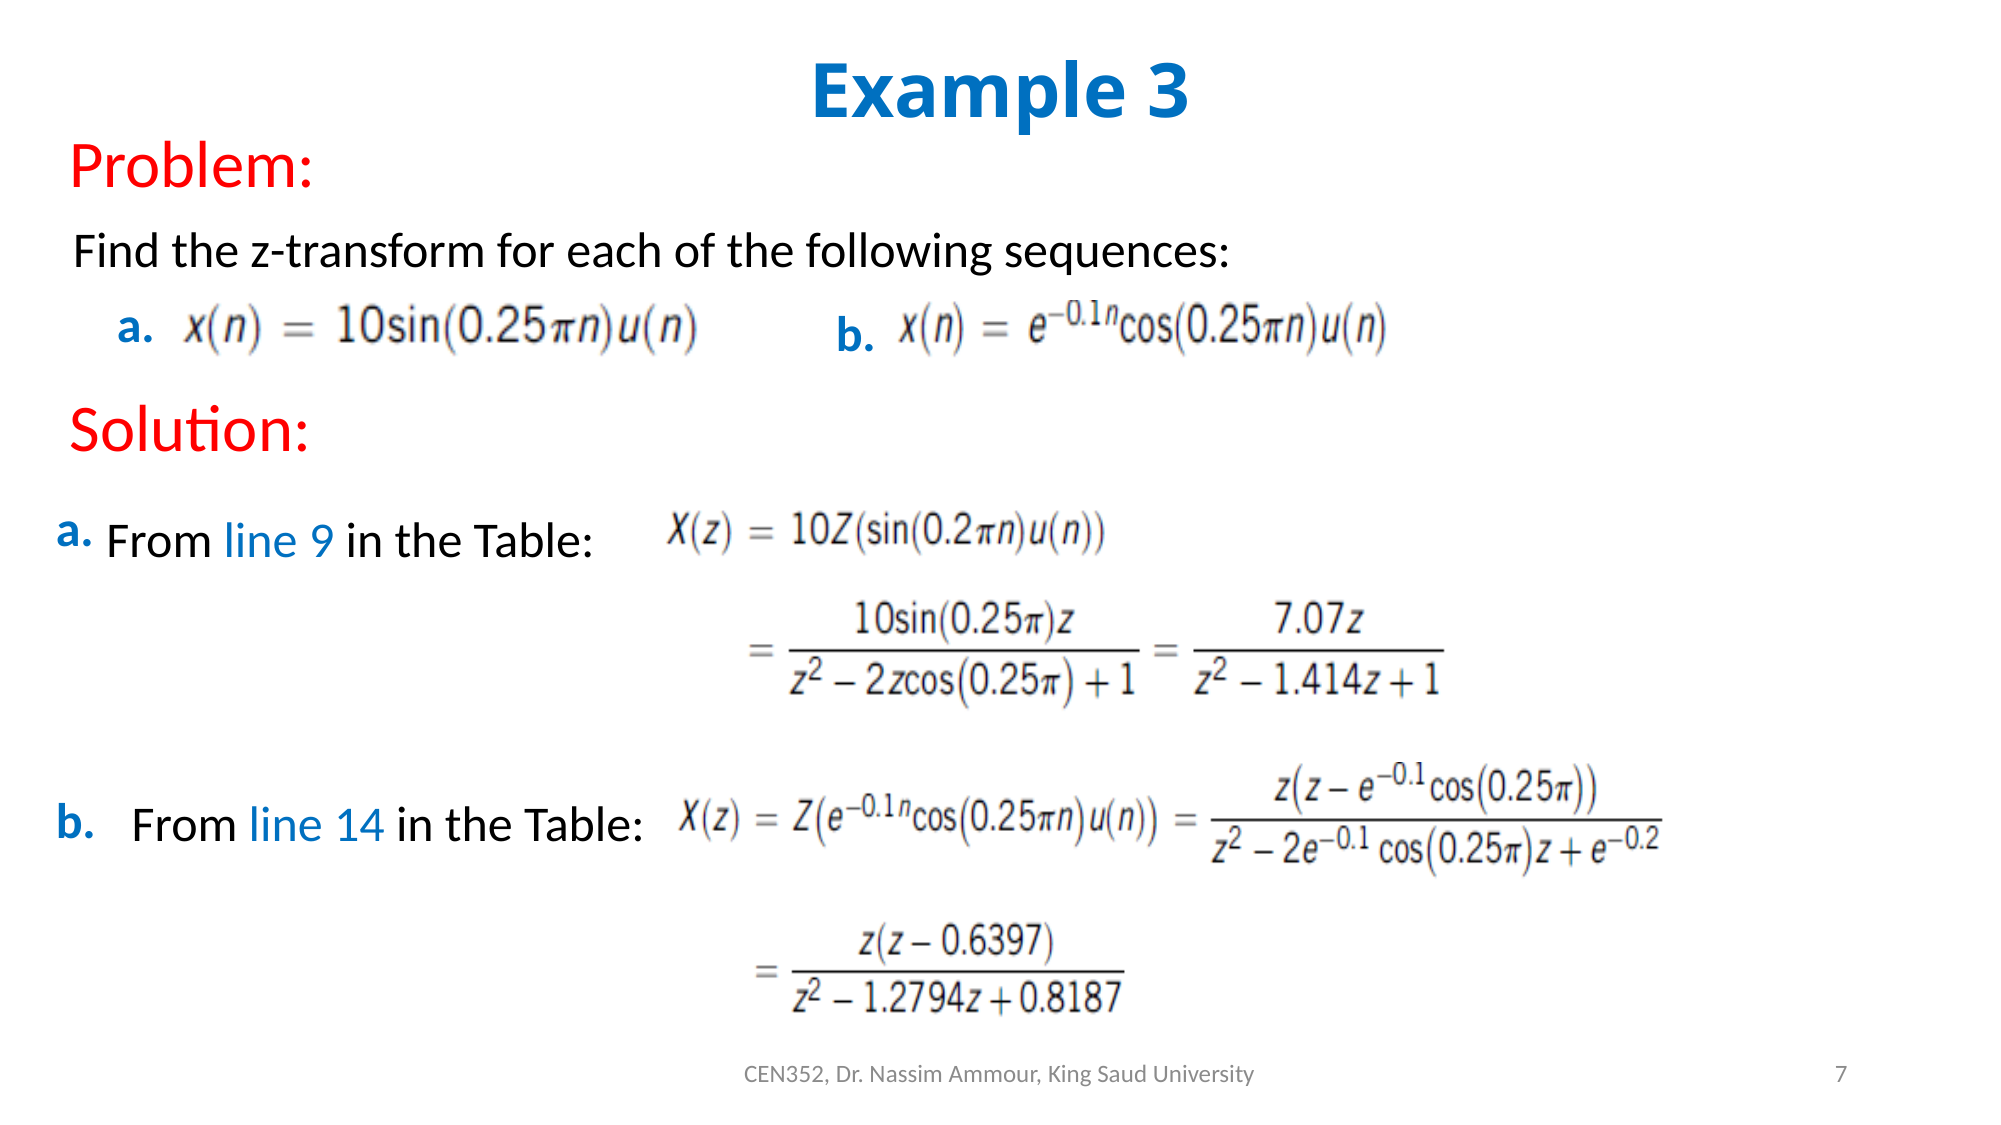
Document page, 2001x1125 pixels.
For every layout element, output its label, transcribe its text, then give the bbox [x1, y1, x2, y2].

text_box Example 3 [794, 35, 1206, 140]
picture [652, 488, 1463, 737]
text_box Find the z-transform for each of the following sequences: [58, 201, 1247, 286]
slide_number 7 [1412, 1042, 1863, 1103]
text_box Problem: [54, 113, 340, 209]
text_box Solution: [54, 376, 342, 472]
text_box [40, 775, 663, 861]
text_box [101, 285, 709, 362]
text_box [40, 488, 612, 576]
footer CEN352, Dr. Nassim Ammour, King Saud University [662, 1042, 1338, 1103]
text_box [820, 294, 1394, 370]
picture [665, 762, 1671, 1024]
